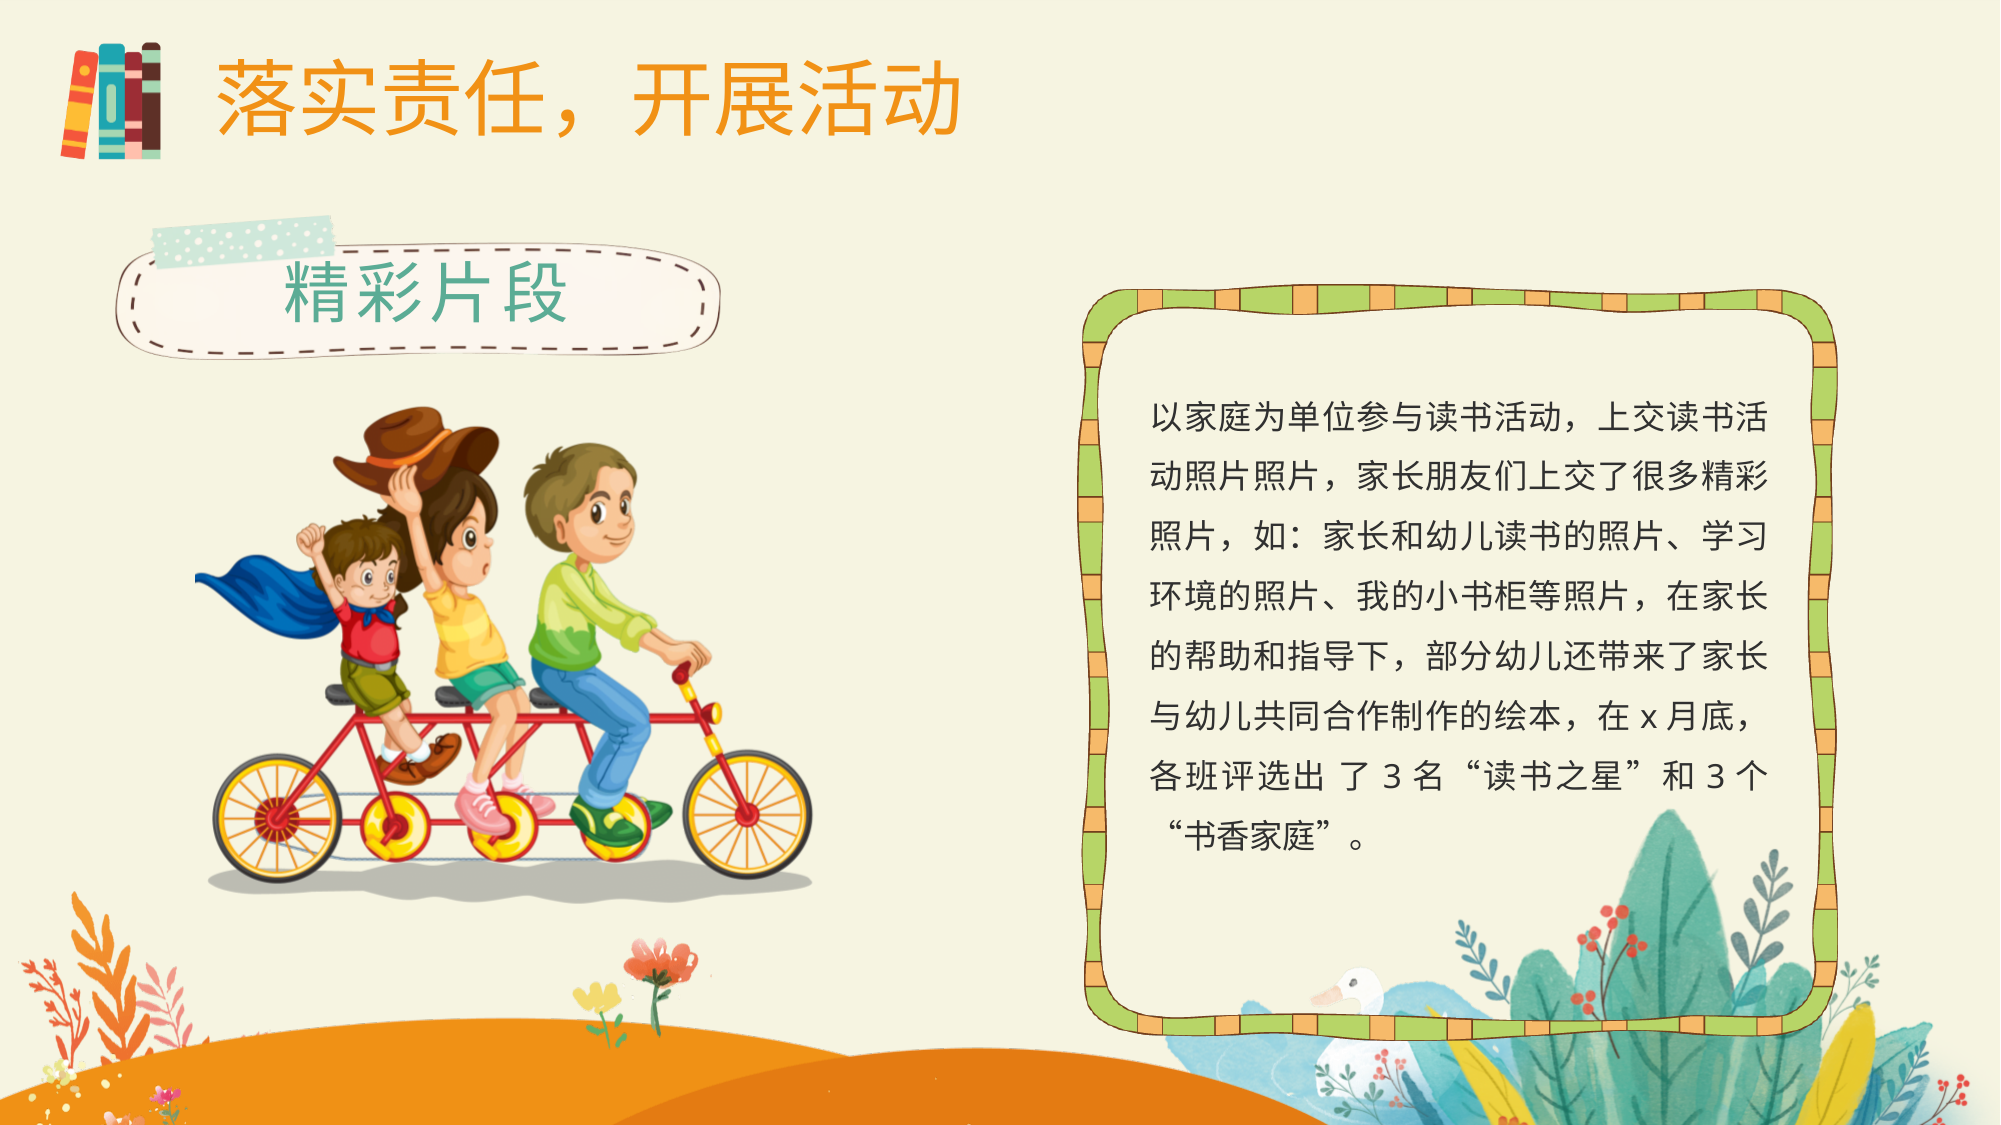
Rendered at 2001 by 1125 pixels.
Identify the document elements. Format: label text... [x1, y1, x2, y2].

text_box 落实责任，开展活动 [199, 39, 979, 154]
picture [0, 0, 2000, 1125]
